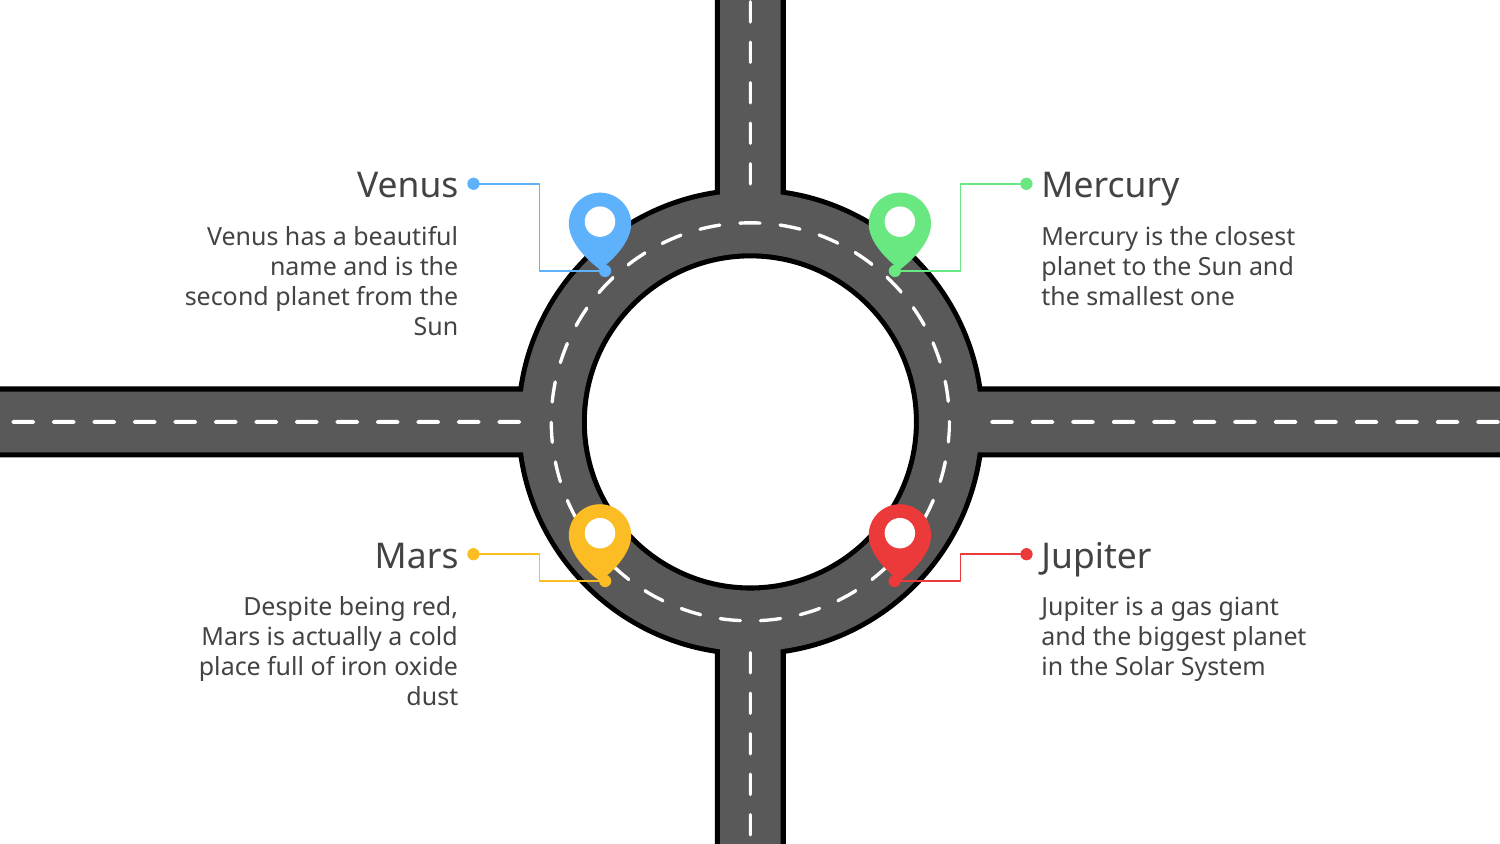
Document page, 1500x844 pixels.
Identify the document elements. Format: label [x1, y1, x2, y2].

text_box [164, 148, 632, 325]
text_box [868, 503, 1336, 696]
text_box [164, 503, 632, 696]
text_box [868, 148, 1336, 325]
text_box [0, 0, 1500, 844]
